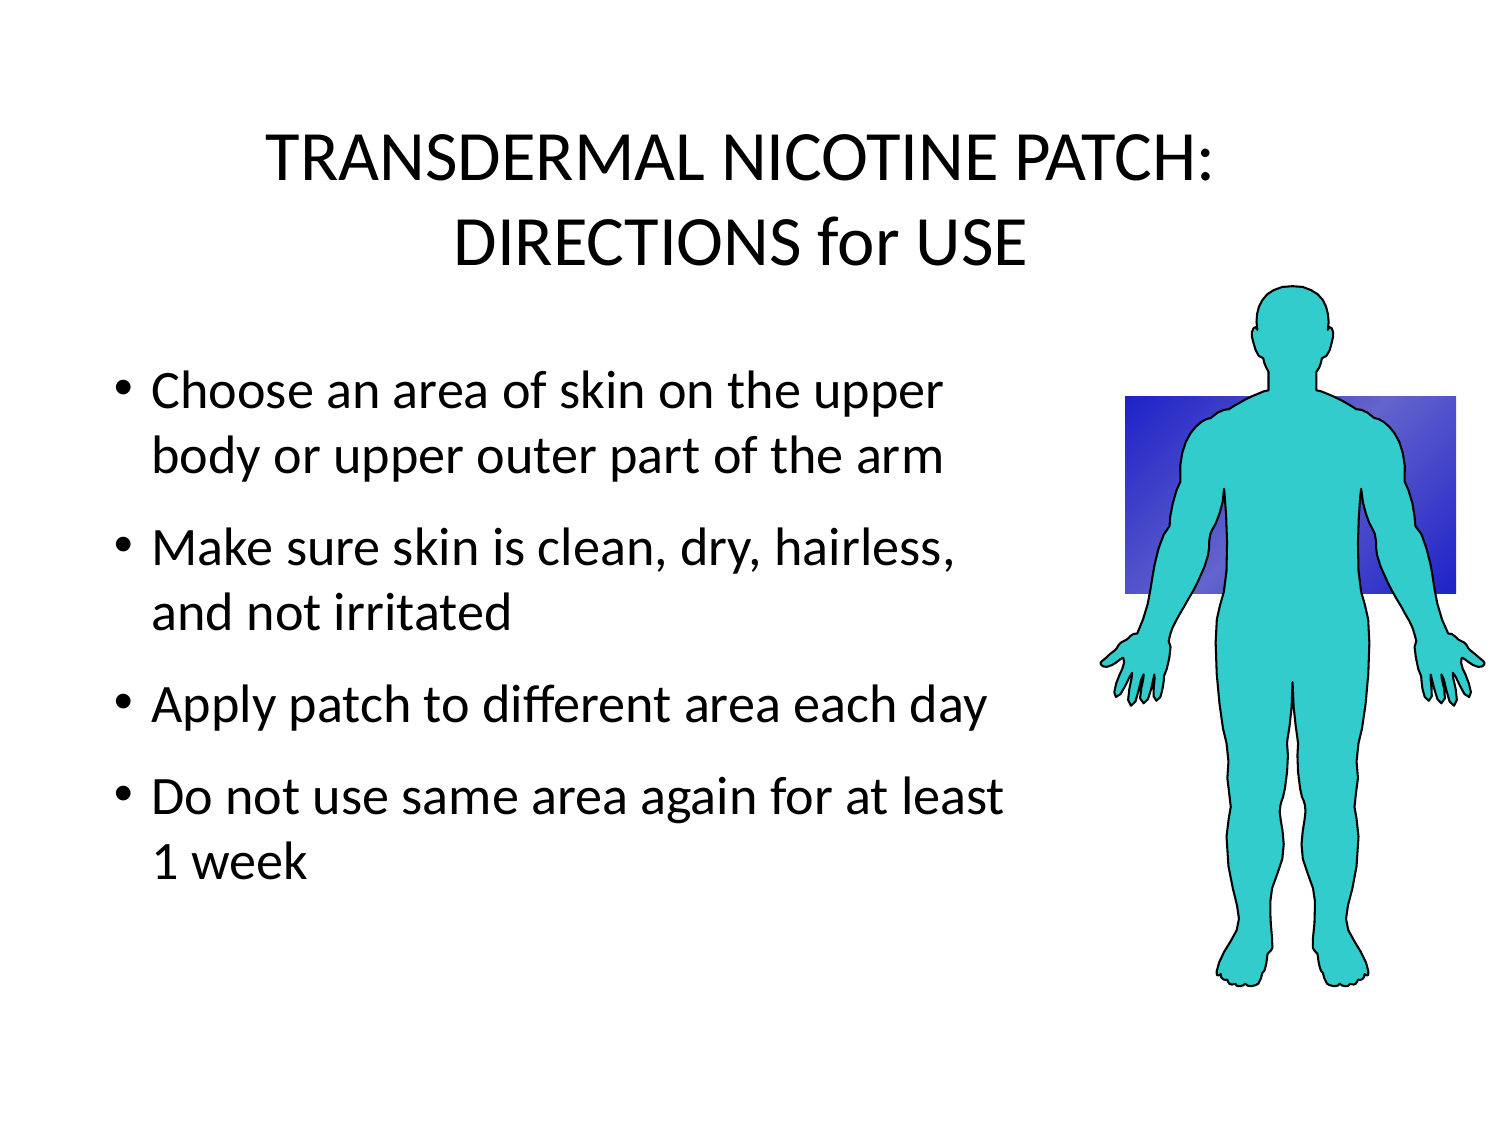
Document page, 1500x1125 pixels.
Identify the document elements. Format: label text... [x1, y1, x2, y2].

text_box [1335, 396, 1457, 594]
text_box [1125, 396, 1250, 594]
list Choose an area of skin on the upper body or upper outer part of the arm Make sure skin is clean, dry, hairless, and not irritated Apply patch to different area each day Do not use same area again for at least 1 week [98, 346, 1024, 1063]
text_box [1100, 286, 1485, 987]
title TRANSDERMAL NICOTINE PATCH: DIRECTIONS for USE [145, 101, 1338, 289]
